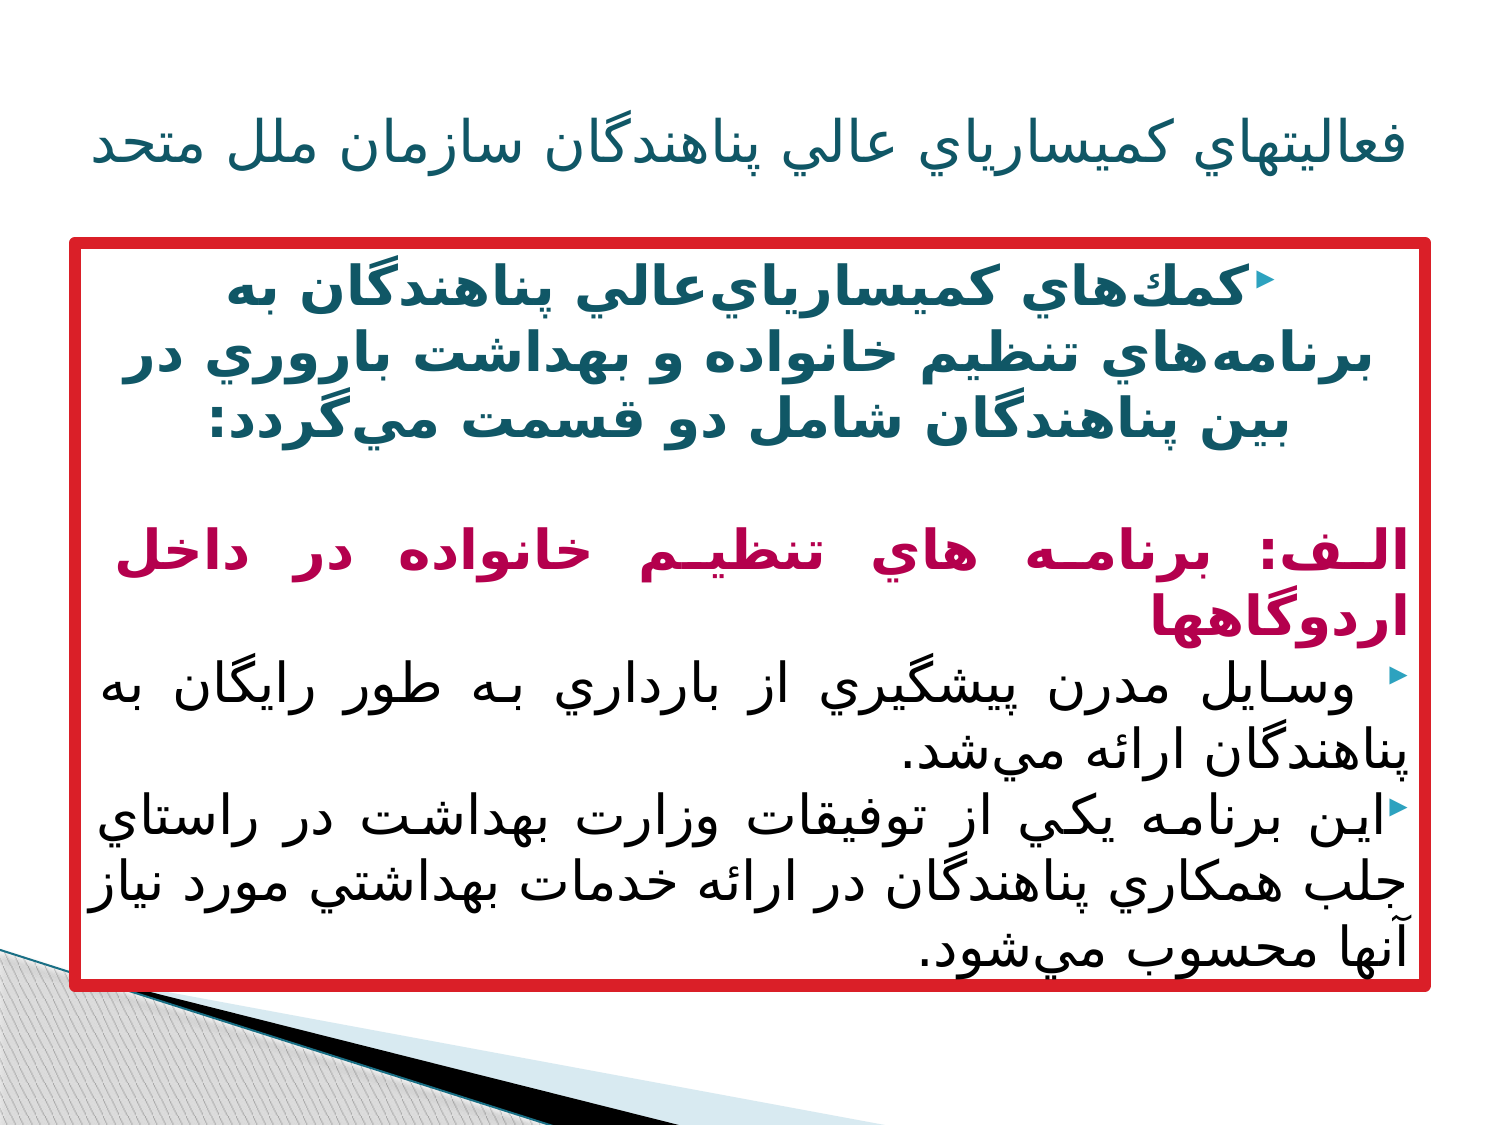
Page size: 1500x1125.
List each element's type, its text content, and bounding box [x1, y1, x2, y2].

list كمك‌هاي كميسارياي‌عالي پناهندگان به برنامه‌هاي تنظيم خانواده و بهداشت باروري در بين پناهندگان شامل دو قسمت مي‌گردد: الف: برنامه هاي تنظيم خانواده در داخل اردوگاهها وسايل مدرن پيشگيري از بارداري به طور رايگان به پناهندگان ارائه مي‌شد. اين برنامه يكي از توفيقات وزارت بهداشت در راستاي جلب همكاري پناهندگان در ارائه خدمات بهداشتي مورد نياز آنها محسوب مي‌شود. [70, 238, 1429, 990]
title فعاليتهاي كميسارياي عالي پناهندگان سازمان ملل متحد [75, 45, 1425, 233]
